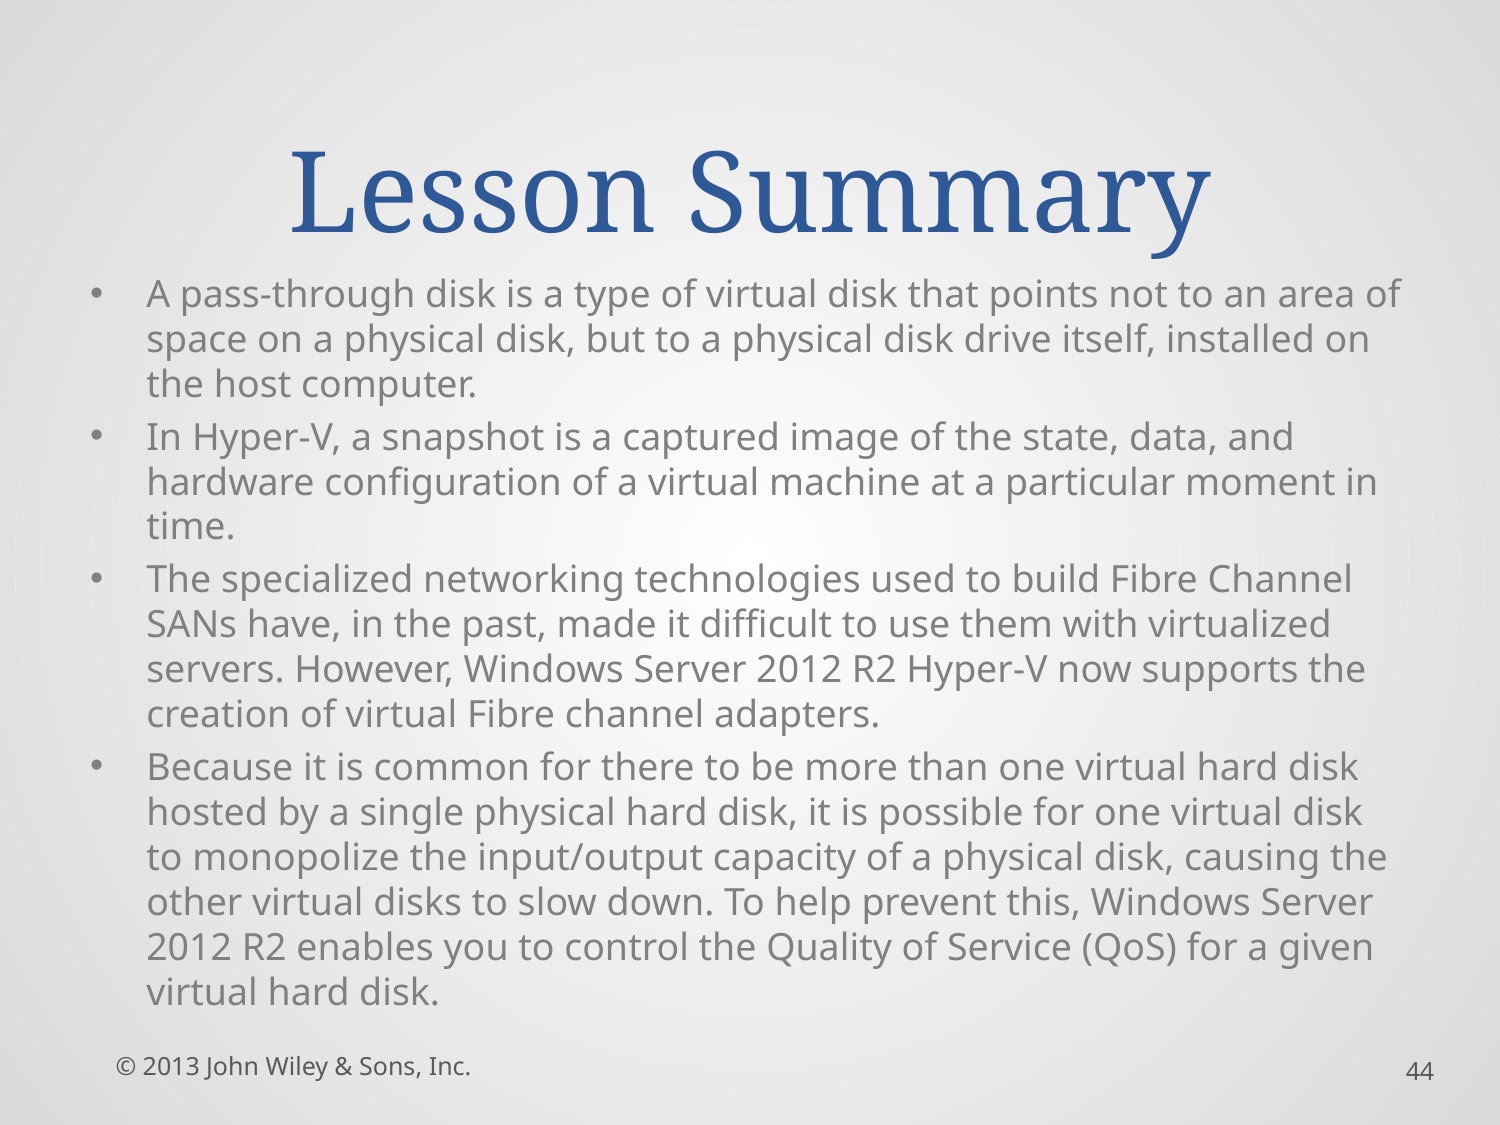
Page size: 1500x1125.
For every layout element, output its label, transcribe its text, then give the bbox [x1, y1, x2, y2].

slide_number 44 [1401, 1042, 1494, 1103]
footer © 2013 John Wiley & Sons, Inc. [108, 1037, 576, 1098]
list A pass-through disk is a type of virtual disk that points not to an area of space on a physical disk, but to a physical disk drive itself, installed on the host computer. In Hyper-V, a snapshot is a captured image of the state, data, and hardware configuration of a virtual machine at a particular moment in time. The specialized networking technologies used to build Fibre Channel SANs have, in the past, made it difficult to use them with virtualized servers. However, Windows Server 2012 R2 Hyper-V now supports the creation of virtual Fibre channel adapters. Because it is common for there to be more than one virtual hard disk hosted by a single physical hard disk, it is possible for one virtual disk to monopolize the input/output capacity of a physical disk, causing the other virtual disks to slow down. To help prevent this, Windows Server 2012 R2 enables you to control the Quality of Service (QoS) for a given virtual hard disk. [75, 262, 1425, 1005]
title Lesson Summary [75, 0, 1425, 262]
